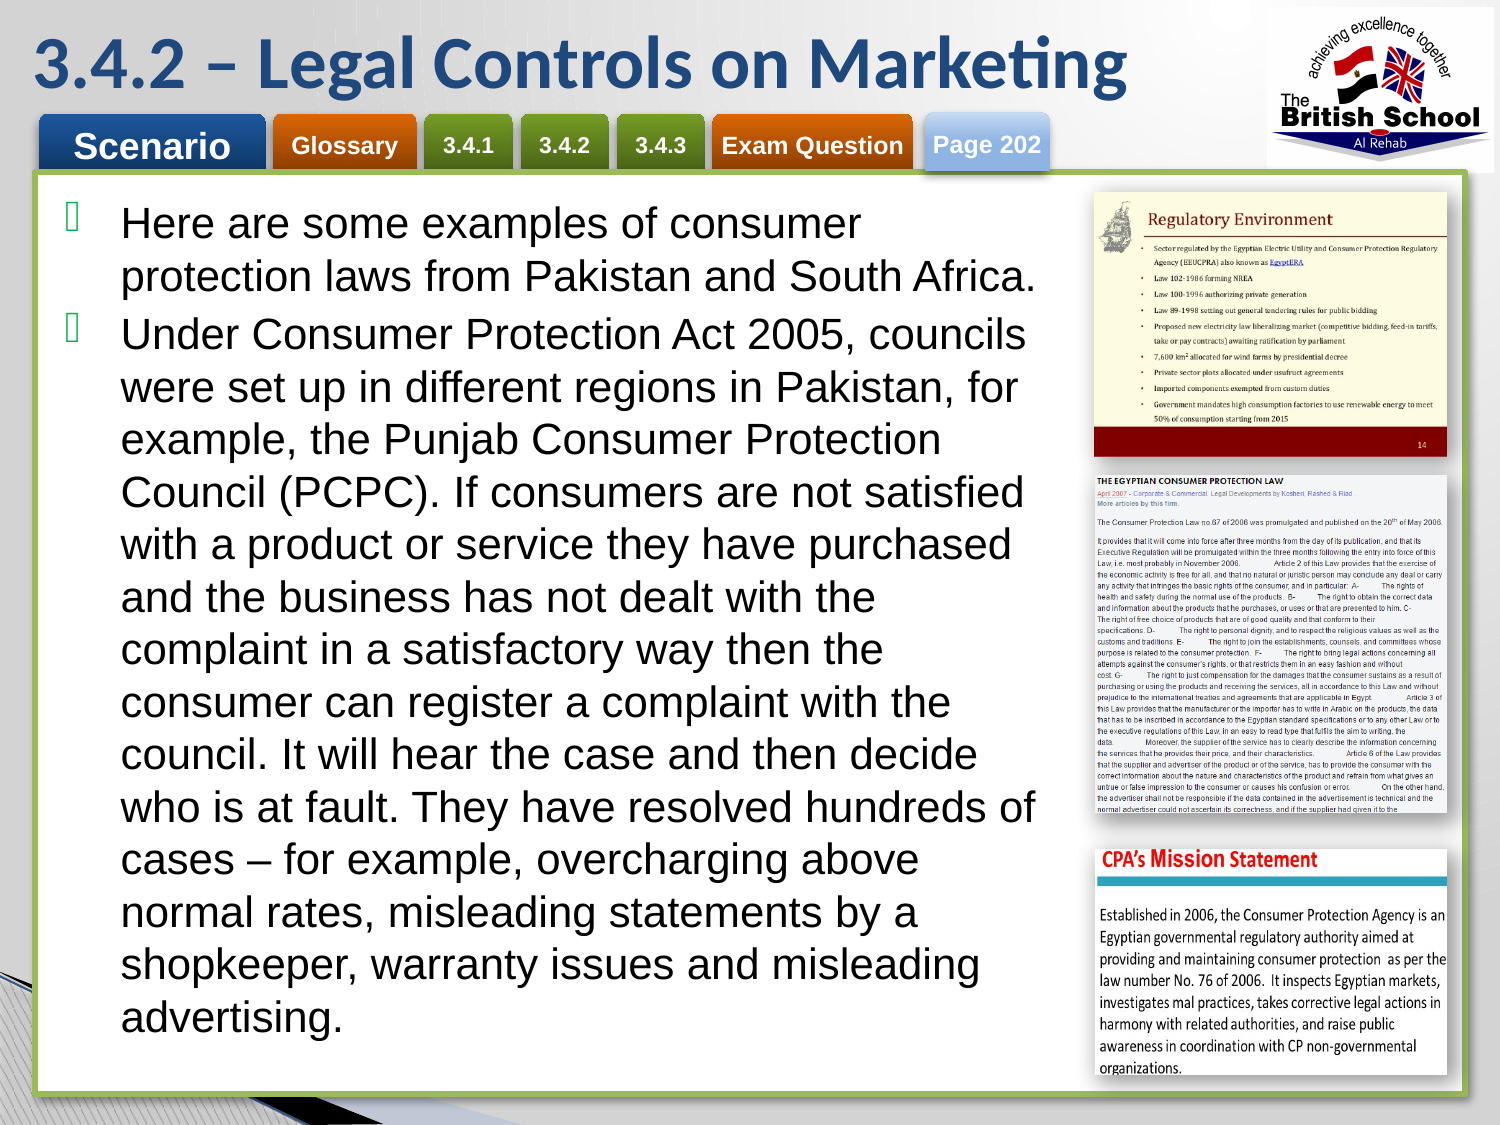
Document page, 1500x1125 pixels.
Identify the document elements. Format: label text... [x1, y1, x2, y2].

picture [1094, 475, 1448, 813]
picture [1267, 7, 1495, 173]
text_box Here are some examples of consumer protection laws from Pakistan and South Africa. Under Consumer Protection Act 2005, councils were set up in different regions in Pakistan, for example, the Punjab Consumer Protection Council (PCPC). If consumers are not satisfied with a product or service they have purchased and the business has not dealt with the complaint in a satisfactory way then the consumer can register a complaint with the council. It will hear the case and then decide who is at fault. They have resolved hundreds of cases – for example, overcharging above normal rates, misleading statements by a shopkeeper, warranty issues and misleading advertising. [50, 187, 1075, 1049]
text_box Page 202 [924, 112, 1051, 172]
picture [1094, 191, 1448, 457]
title 3.4.2 – Legal Controls on Marketing [17, 7, 1300, 110]
picture [281, 1114, 303, 1125]
picture [1094, 849, 1448, 1076]
